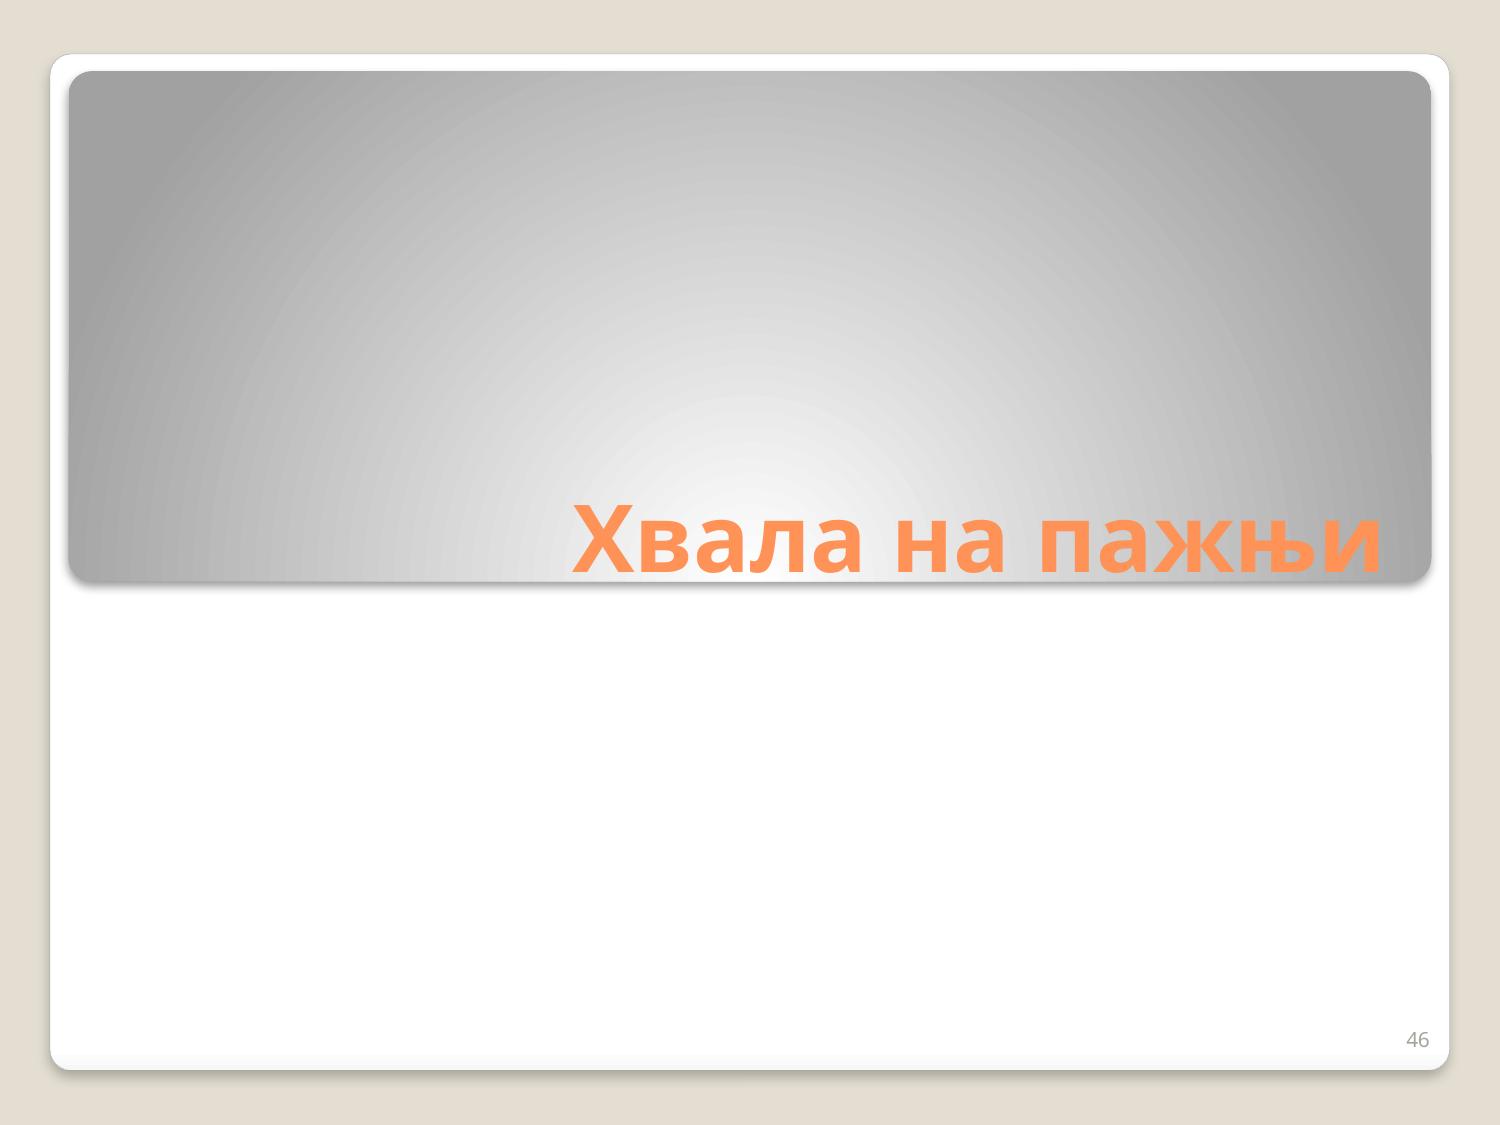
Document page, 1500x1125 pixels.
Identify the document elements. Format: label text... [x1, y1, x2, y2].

slide_number 46 [1369, 1002, 1445, 1063]
title Хвала на пажњи [118, 298, 1394, 599]
